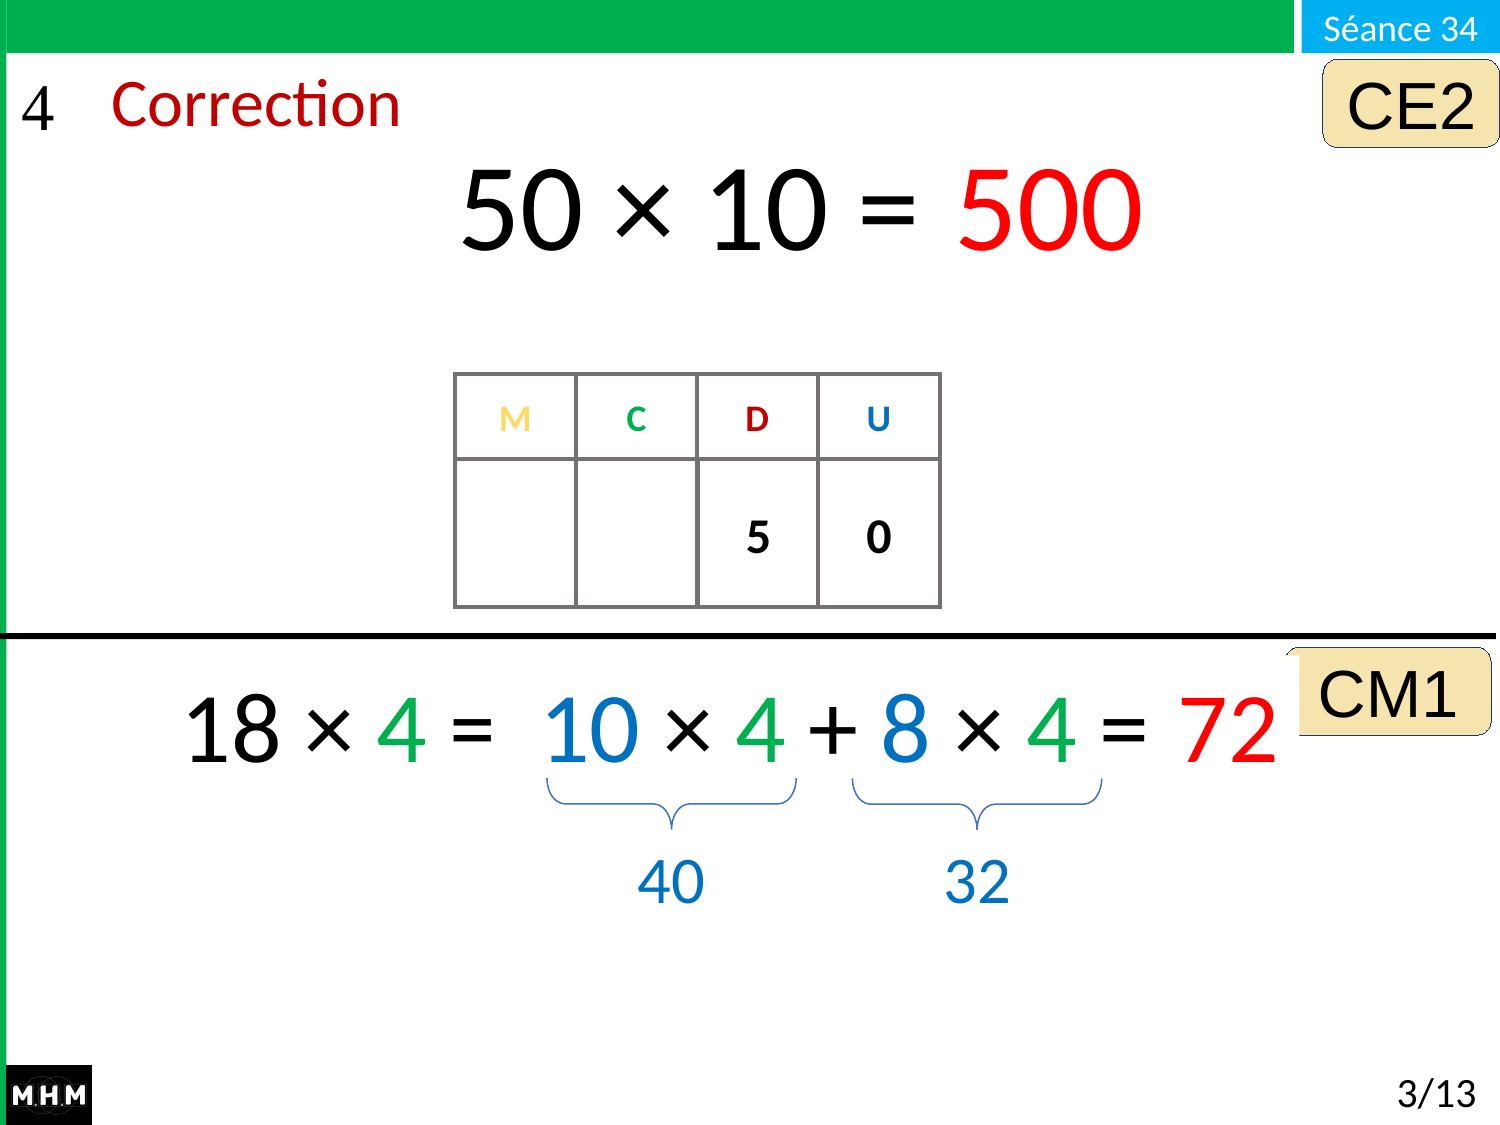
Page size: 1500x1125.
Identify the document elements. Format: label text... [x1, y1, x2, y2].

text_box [546, 777, 797, 925]
text_box C [578, 372, 699, 457]
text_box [852, 778, 1102, 925]
text_box U [816, 372, 942, 457]
text_box 10 × 4 + 8 × 4 = … [490, 655, 1158, 791]
text_box CE2 [1322, 59, 1500, 148]
text_box 0 [816, 457, 942, 609]
text_box 500 [939, 118, 1282, 283]
title Correction [96, 60, 1391, 150]
list 3/13 [1373, 1064, 1500, 1125]
text_box 50 × 10 = [442, 118, 939, 283]
text_box [578, 457, 696, 609]
text_box 18 × 4 = … [100, 655, 490, 791]
text_box M [453, 372, 578, 457]
text_box D [699, 372, 816, 457]
text_box 5 [696, 457, 816, 609]
text_box [453, 457, 578, 609]
picture [6, 1065, 92, 1125]
text_box CM1 [1286, 647, 1492, 736]
text_box 72 [1158, 655, 1300, 791]
